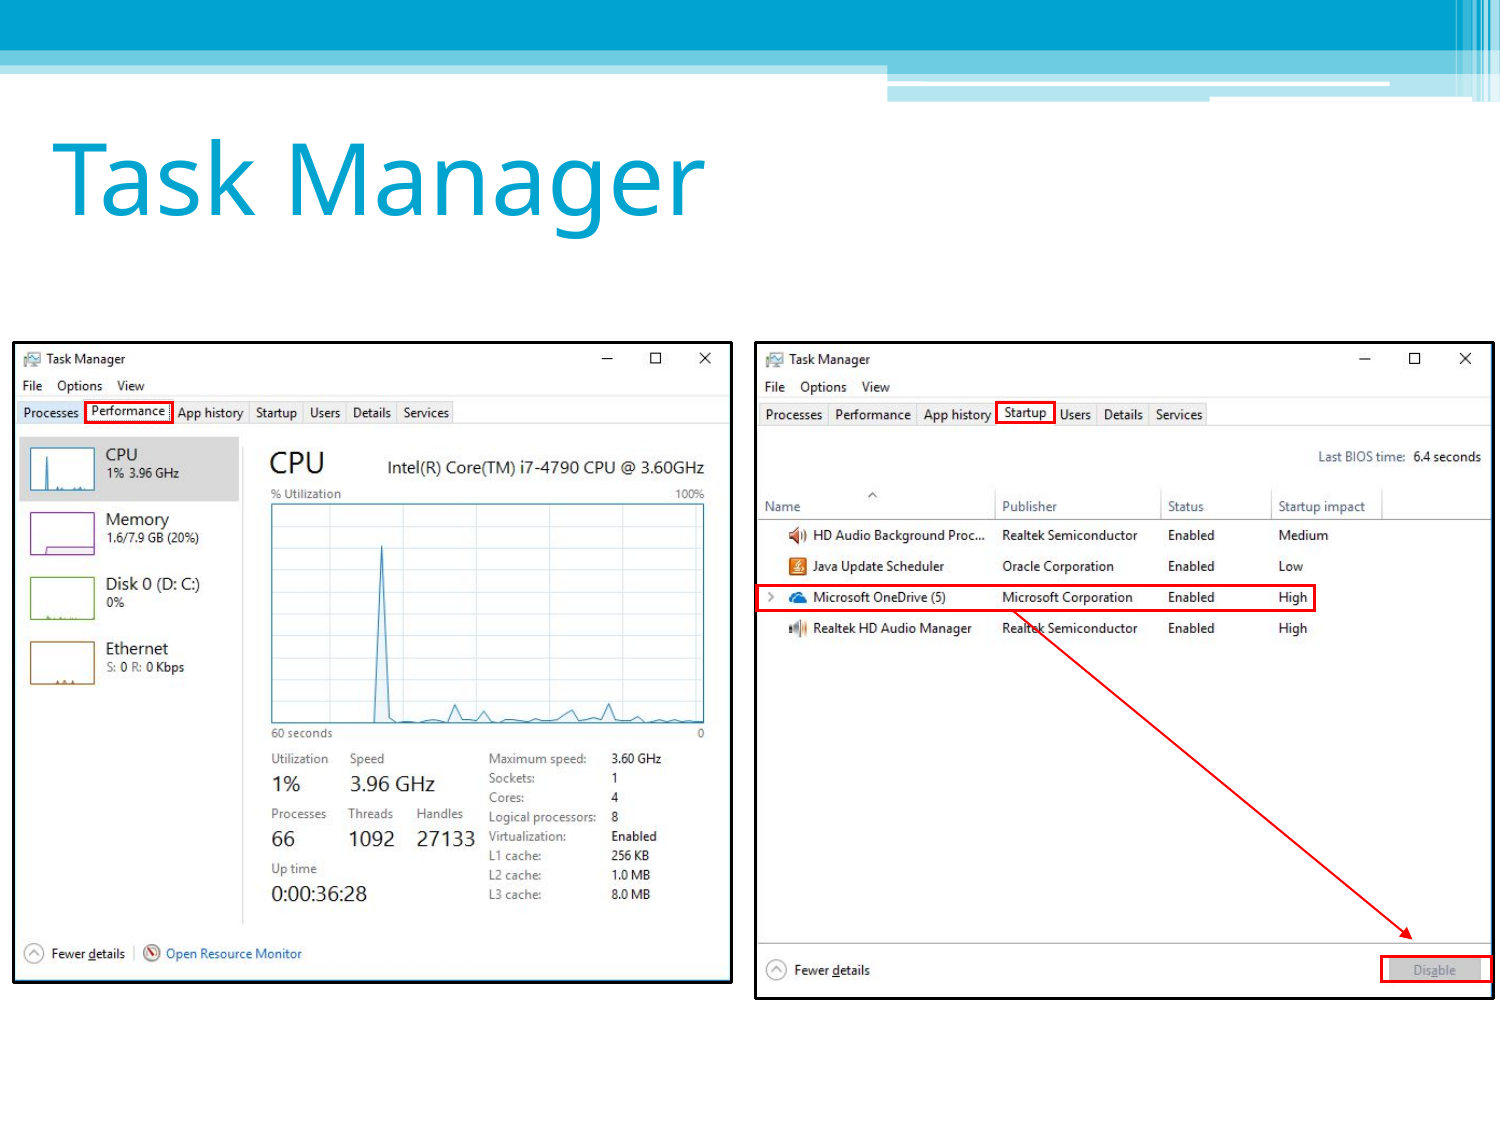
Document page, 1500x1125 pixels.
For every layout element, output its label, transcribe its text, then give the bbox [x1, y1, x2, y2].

title Task Manager [37, 87, 1500, 263]
picture [14, 343, 731, 982]
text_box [756, 343, 1492, 997]
